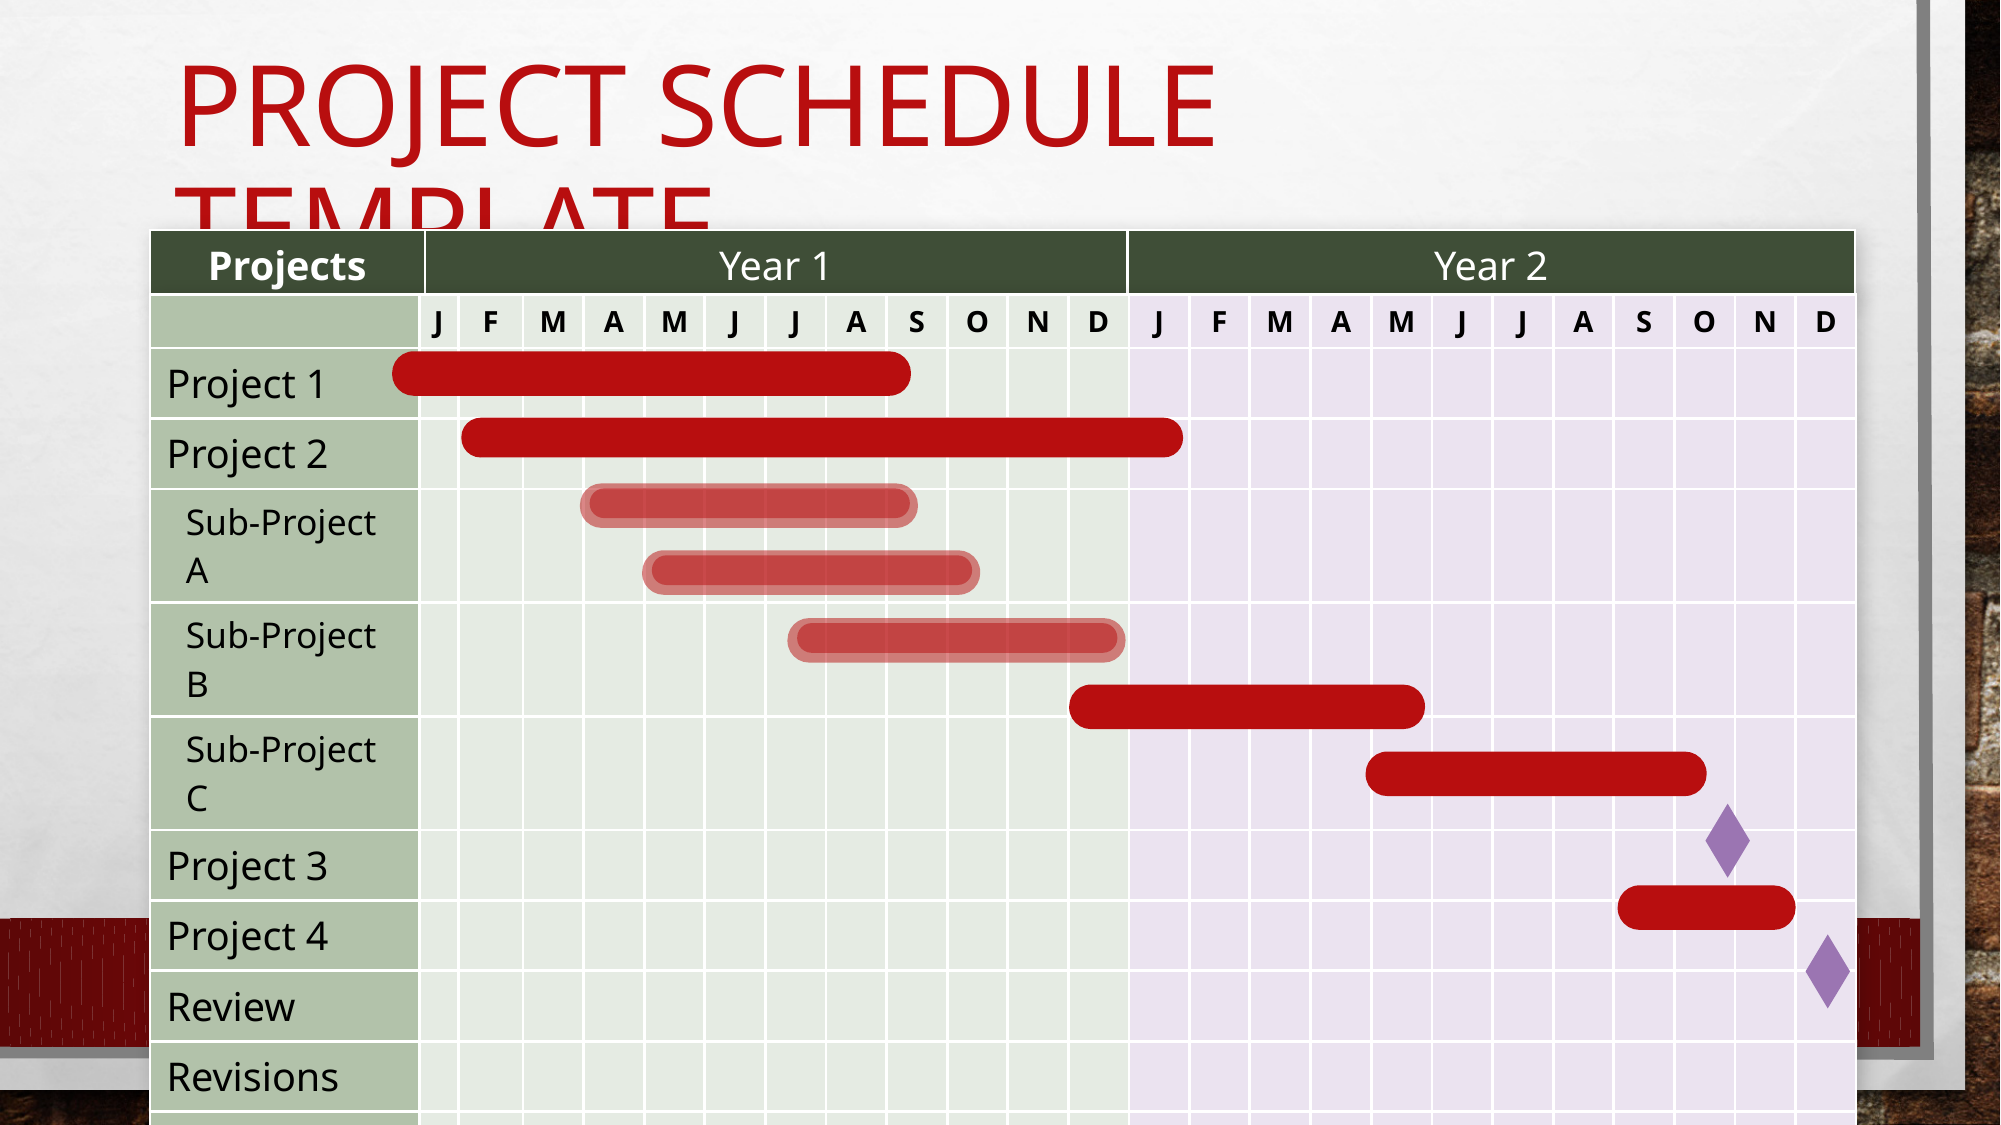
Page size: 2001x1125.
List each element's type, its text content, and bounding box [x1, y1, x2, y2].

table_cell [585, 604, 643, 715]
table_cell [646, 396, 703, 417]
table_cell [1312, 902, 1370, 969]
table_cell [888, 458, 946, 488]
table_cell [1130, 349, 1188, 417]
table_cell [949, 458, 1006, 488]
table_cell [1736, 931, 1794, 969]
table_cell [524, 831, 582, 899]
table_cell [1676, 604, 1734, 715]
table_cell [646, 458, 703, 483]
table_cell [1373, 902, 1431, 969]
table_cell [421, 604, 457, 715]
table_cell [1494, 831, 1552, 899]
table_cell [706, 972, 764, 1040]
table_cell [949, 972, 1006, 1040]
table_cell Project 4 [151, 902, 418, 969]
table_cell [767, 396, 825, 417]
table_cell [421, 420, 457, 488]
table_cell [1433, 349, 1491, 417]
table_cell [1555, 902, 1612, 969]
table_cell [1312, 972, 1370, 1040]
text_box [461, 417, 1184, 458]
table_cell [1676, 972, 1734, 1040]
table_header M [646, 296, 703, 347]
table_cell [1797, 604, 1855, 715]
table_header M [524, 296, 582, 347]
table_cell [1373, 1113, 1431, 1125]
table_cell [1009, 972, 1067, 1040]
title PROJECT SCHEDULE TEMPLATE [159, 48, 1754, 225]
table_cell [827, 1043, 885, 1110]
table_header J [421, 296, 457, 347]
table_cell [1130, 972, 1188, 1040]
table_cell [767, 902, 825, 969]
table_cell [646, 604, 703, 715]
table_cell [585, 1043, 643, 1110]
table_cell [827, 529, 885, 550]
table_cell [1191, 420, 1248, 488]
table_cell [1736, 1043, 1794, 1110]
table_cell [1676, 718, 1734, 829]
table_cell [1070, 604, 1128, 684]
table_header O [949, 296, 1006, 347]
table_cell [646, 1113, 703, 1125]
table_cell [1555, 797, 1612, 829]
table_header J [1130, 296, 1188, 347]
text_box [391, 351, 912, 396]
picture [0, 1090, 149, 1125]
table_cell [1615, 831, 1673, 899]
table_cell [1191, 902, 1248, 969]
table_cell [827, 458, 885, 483]
table_cell [827, 831, 885, 899]
table_header F [460, 296, 522, 347]
table_cell [460, 1043, 522, 1110]
table_cell [1494, 797, 1552, 829]
table_header D [1797, 296, 1855, 347]
table_cell [767, 831, 825, 899]
table_cell [421, 1113, 457, 1125]
table_cell [827, 1113, 885, 1125]
table_cell [421, 902, 457, 969]
table_cell [1736, 718, 1794, 829]
table_cell [1373, 1043, 1431, 1110]
table_cell [1555, 831, 1612, 899]
table_cell [1130, 831, 1188, 899]
table_header J [1433, 296, 1491, 347]
table_header J [1494, 296, 1552, 347]
table_header Projects [151, 231, 424, 292]
table_cell [1615, 604, 1673, 715]
table_cell [888, 972, 946, 1040]
table_cell [888, 490, 946, 550]
table_cell Sub-Project C [151, 718, 418, 829]
table_cell [706, 596, 764, 601]
table_cell [1615, 718, 1673, 751]
table_header Year 1 [426, 231, 1126, 287]
table_cell [706, 1113, 764, 1125]
table_cell [1797, 1113, 1855, 1125]
table_cell [949, 1043, 1006, 1110]
table_cell [1373, 831, 1431, 899]
table_cell [1009, 663, 1067, 715]
table_cell [1797, 420, 1855, 488]
table_cell [1494, 1113, 1552, 1125]
table_cell [1070, 831, 1128, 899]
table_cell [767, 458, 825, 483]
table_cell [1251, 902, 1309, 969]
table_cell [585, 831, 643, 899]
table_cell [1797, 490, 1855, 601]
table_cell [1130, 490, 1188, 601]
table_header Year 2 [1129, 231, 1854, 288]
table_cell [1555, 349, 1612, 417]
table_cell [827, 902, 885, 969]
table_cell [1555, 1043, 1612, 1110]
text_box [1705, 803, 1750, 878]
table_cell [1191, 490, 1248, 601]
table_cell [1251, 349, 1309, 417]
table_cell [1009, 1113, 1067, 1125]
table_cell [827, 972, 885, 1040]
table_cell [524, 718, 582, 829]
table_cell [585, 718, 643, 829]
table_cell [524, 1113, 582, 1125]
table_cell [706, 396, 764, 417]
table_header N [1009, 296, 1067, 347]
table_cell [524, 972, 582, 1040]
table_cell [1433, 902, 1491, 969]
table_header S [888, 296, 946, 347]
table_cell [460, 718, 522, 829]
table_header F [1191, 296, 1248, 347]
table_cell [421, 1043, 457, 1110]
table_cell [460, 490, 522, 601]
table_cell [1312, 490, 1370, 601]
table_cell [1433, 1043, 1491, 1110]
table_cell [1676, 1043, 1734, 1110]
table_cell [1494, 604, 1552, 715]
table_cell [1009, 490, 1067, 601]
table_cell Sub-Project A [151, 490, 418, 601]
table_cell [1130, 902, 1188, 969]
table_cell [1312, 604, 1370, 684]
table_cell [1251, 604, 1309, 684]
table_header J [767, 296, 825, 347]
table_cell [1797, 972, 1855, 1040]
table_cell [421, 718, 457, 829]
table_cell [1615, 1043, 1673, 1110]
table_header M [1373, 296, 1431, 347]
table_cell [585, 396, 643, 417]
table_cell [1251, 831, 1309, 899]
table_cell [1251, 420, 1309, 488]
table_cell [1009, 604, 1067, 617]
table_cell [1373, 604, 1431, 715]
table_cell [524, 902, 582, 969]
table_cell [1070, 490, 1128, 601]
table_cell [949, 604, 1006, 617]
table_cell [1070, 1043, 1128, 1110]
table_cell [1070, 1113, 1128, 1125]
table_cell [1797, 902, 1855, 969]
table_cell [1615, 349, 1673, 417]
table_cell Delivery [151, 1113, 418, 1125]
table_cell [421, 831, 457, 899]
table_cell [1736, 490, 1794, 601]
table_cell [1433, 1113, 1491, 1125]
table_cell Review [151, 972, 418, 1040]
table_cell [706, 831, 764, 899]
table_cell [1494, 349, 1552, 417]
table_cell [524, 604, 582, 715]
table_cell [827, 396, 885, 417]
table_header D [1070, 296, 1128, 347]
table_cell [1070, 349, 1128, 417]
table_cell [1676, 490, 1734, 601]
table_cell [1191, 349, 1248, 417]
table_cell [1676, 420, 1734, 488]
table_cell [1251, 730, 1309, 829]
table_cell [1797, 1043, 1855, 1110]
table_cell [1009, 458, 1067, 488]
table_cell [767, 972, 825, 1040]
table_cell [1494, 1043, 1552, 1110]
table_cell [1009, 831, 1067, 899]
table_cell [1555, 718, 1612, 751]
table_cell [706, 718, 764, 829]
table_cell [888, 1043, 946, 1110]
table_cell [1494, 718, 1552, 751]
table_cell [1676, 831, 1734, 885]
table_cell [460, 604, 522, 715]
table_cell [1009, 349, 1067, 417]
table_cell [1130, 604, 1188, 684]
table_cell [1130, 1043, 1188, 1110]
table_cell [1433, 797, 1491, 829]
table_cell [1676, 1113, 1734, 1125]
table_cell [767, 1043, 825, 1110]
table_cell [1736, 1113, 1794, 1125]
table_cell [1373, 420, 1431, 488]
table_header A [1555, 296, 1612, 347]
table_header J [706, 296, 764, 347]
table_cell [767, 604, 825, 715]
table_cell [1736, 972, 1794, 1040]
table_cell [1797, 831, 1855, 899]
table_cell [767, 596, 825, 601]
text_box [579, 483, 919, 529]
table_cell [949, 902, 1006, 969]
table_cell [1736, 604, 1794, 715]
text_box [1365, 751, 1707, 797]
table_cell [1312, 831, 1370, 899]
table_cell [888, 831, 946, 899]
table_header S [1615, 296, 1673, 347]
table_cell [888, 349, 946, 417]
table_cell [585, 902, 643, 969]
picture [1857, 0, 2000, 1125]
table_cell [1251, 972, 1309, 1040]
table_cell [706, 1043, 764, 1110]
table_cell [1312, 349, 1370, 417]
table_cell [646, 1043, 703, 1110]
table_cell [1251, 490, 1309, 601]
table_cell [1736, 420, 1794, 488]
table_cell Project 2 [151, 420, 418, 488]
table_cell [949, 349, 1006, 417]
table_cell [1494, 972, 1552, 1040]
table_cell [1615, 1113, 1673, 1125]
table_cell [827, 718, 885, 829]
table_cell [888, 663, 946, 715]
table_cell [1373, 349, 1431, 417]
table_cell [767, 1113, 825, 1125]
table_cell [1555, 604, 1612, 715]
table_cell [1736, 349, 1794, 417]
table_cell [1191, 1043, 1248, 1110]
table_header A [585, 296, 643, 347]
table_header N [1736, 296, 1794, 347]
table_cell [421, 396, 457, 417]
table_cell [1070, 902, 1128, 969]
table_cell [827, 596, 885, 601]
table_cell [1433, 420, 1491, 488]
table_cell [1191, 972, 1248, 1040]
table_cell [1494, 902, 1552, 969]
table_cell [767, 718, 825, 829]
table_cell [1433, 490, 1491, 601]
table_cell [888, 604, 946, 617]
table_cell [949, 490, 1006, 601]
table_cell [1312, 1043, 1370, 1110]
table_header [151, 296, 418, 347]
table_cell [949, 718, 1006, 829]
table_cell [888, 596, 946, 601]
table_cell [1373, 718, 1431, 751]
table_cell [585, 458, 643, 483]
table_cell [1615, 902, 1673, 969]
table_cell [585, 1113, 643, 1125]
table_cell [1433, 831, 1491, 899]
table_cell Project 1 [151, 349, 418, 417]
table_cell [1615, 420, 1673, 488]
table_cell [1797, 349, 1855, 417]
table_cell [646, 902, 703, 969]
table_cell [1130, 420, 1188, 488]
table_cell [1615, 490, 1673, 601]
table_cell [585, 529, 643, 601]
table_cell [706, 458, 764, 483]
table_cell [524, 490, 582, 601]
table_cell [646, 831, 703, 899]
table_cell [1191, 1113, 1248, 1125]
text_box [1068, 684, 1426, 730]
table_cell [827, 663, 885, 715]
table_cell [421, 972, 457, 1040]
table_cell [1191, 831, 1248, 899]
table_cell [1191, 730, 1248, 829]
table_header M [1251, 296, 1309, 347]
table_cell [706, 529, 764, 550]
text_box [1617, 885, 1796, 931]
table_cell [1070, 730, 1128, 829]
table_cell [1433, 972, 1491, 1040]
table_cell [888, 902, 946, 969]
table_cell [1070, 458, 1128, 488]
table_cell [1009, 718, 1067, 829]
table_header A [1312, 296, 1370, 347]
table_cell [1433, 604, 1491, 715]
table_cell [1373, 490, 1431, 601]
table_cell [949, 831, 1006, 899]
table_cell [1494, 420, 1552, 488]
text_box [641, 550, 981, 596]
table_cell [949, 1113, 1006, 1125]
table_cell [888, 1113, 946, 1125]
table_cell [706, 604, 764, 715]
table_cell [1797, 718, 1855, 829]
table_cell [1373, 797, 1431, 829]
table_cell [949, 663, 1006, 715]
table_cell [460, 420, 522, 488]
table_cell [646, 529, 703, 550]
table_header A [827, 296, 885, 347]
table_cell [1009, 1043, 1067, 1110]
table_cell [1130, 730, 1188, 829]
table_cell [1312, 420, 1370, 488]
table_cell [1615, 972, 1673, 1040]
table_cell [524, 1043, 582, 1110]
table_cell [1433, 718, 1491, 751]
table_cell [827, 604, 885, 617]
table_cell Revisions [151, 1043, 418, 1110]
table_cell [1070, 972, 1128, 1040]
table_cell [524, 458, 582, 488]
table_cell [706, 902, 764, 969]
table_cell [1676, 931, 1734, 969]
table_cell [1312, 1113, 1370, 1125]
table_cell Sub-Project B [151, 604, 418, 715]
table_cell [1615, 797, 1673, 829]
table_cell [767, 529, 825, 550]
table_cell [460, 972, 522, 1040]
table_cell [646, 972, 703, 1040]
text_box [787, 617, 1126, 663]
table_cell Project 3 [151, 831, 418, 899]
table_cell [1130, 1113, 1188, 1125]
table_cell [1191, 604, 1248, 684]
table_cell [1494, 490, 1552, 601]
table_cell [1555, 490, 1612, 601]
table_cell [1555, 1113, 1612, 1125]
table_cell [1009, 902, 1067, 969]
table_cell [1676, 349, 1734, 417]
table_cell [1736, 831, 1794, 885]
table_cell [524, 396, 582, 417]
table_cell [888, 718, 946, 829]
table_cell [460, 396, 522, 417]
table_cell [1555, 420, 1612, 488]
table_cell [646, 596, 703, 601]
table_cell [646, 718, 703, 829]
table_cell [460, 831, 522, 899]
table_cell [585, 972, 643, 1040]
table_header O [1676, 296, 1734, 347]
table_cell [1373, 972, 1431, 1040]
table_cell [421, 490, 457, 601]
table_cell [1251, 1043, 1309, 1110]
table_cell [1555, 972, 1612, 1040]
table_cell [460, 902, 522, 969]
table_cell [1312, 730, 1370, 829]
table_cell [460, 1113, 522, 1125]
table_cell [1251, 1113, 1309, 1125]
text_box [1805, 934, 1851, 1009]
